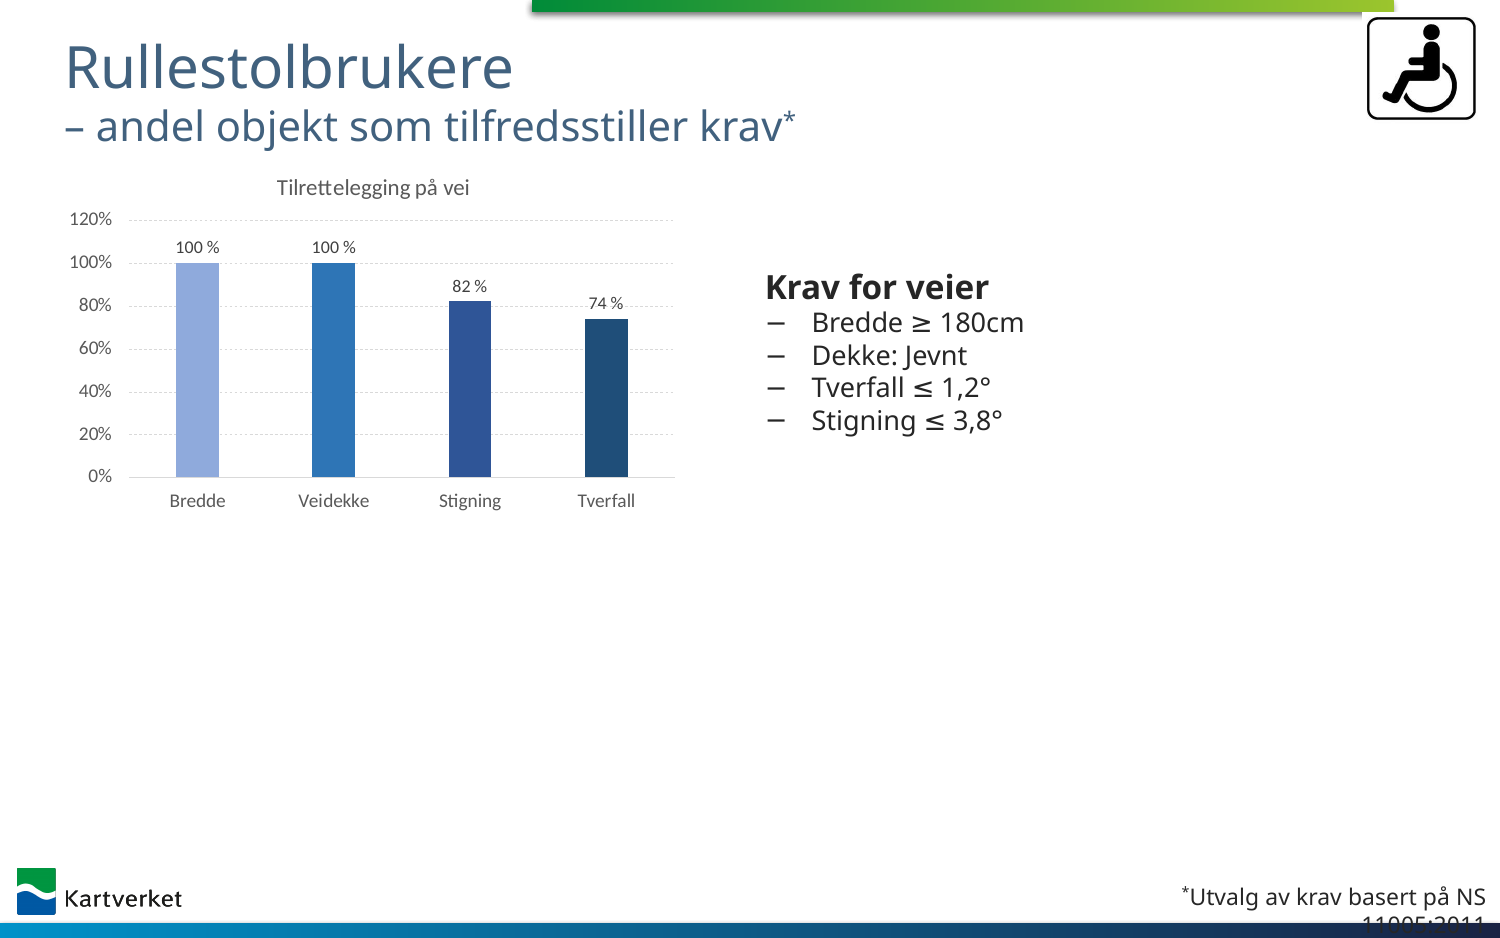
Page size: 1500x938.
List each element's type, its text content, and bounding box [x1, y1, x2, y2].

text_box *Utvalg av krav basert på NS 11005:2011 [1068, 873, 1500, 938]
text_box Rullestolbrukere – andel objekt som tilfredsstiller krav* [49, 25, 1431, 158]
text_box Krav for veier Bredde ≥ 180cm Dekke: Jevnt Tverfall ≤ 1,2° Stigning ≤ 3,8° [750, 258, 1234, 444]
picture [62, 166, 685, 519]
picture [1362, 12, 1481, 126]
